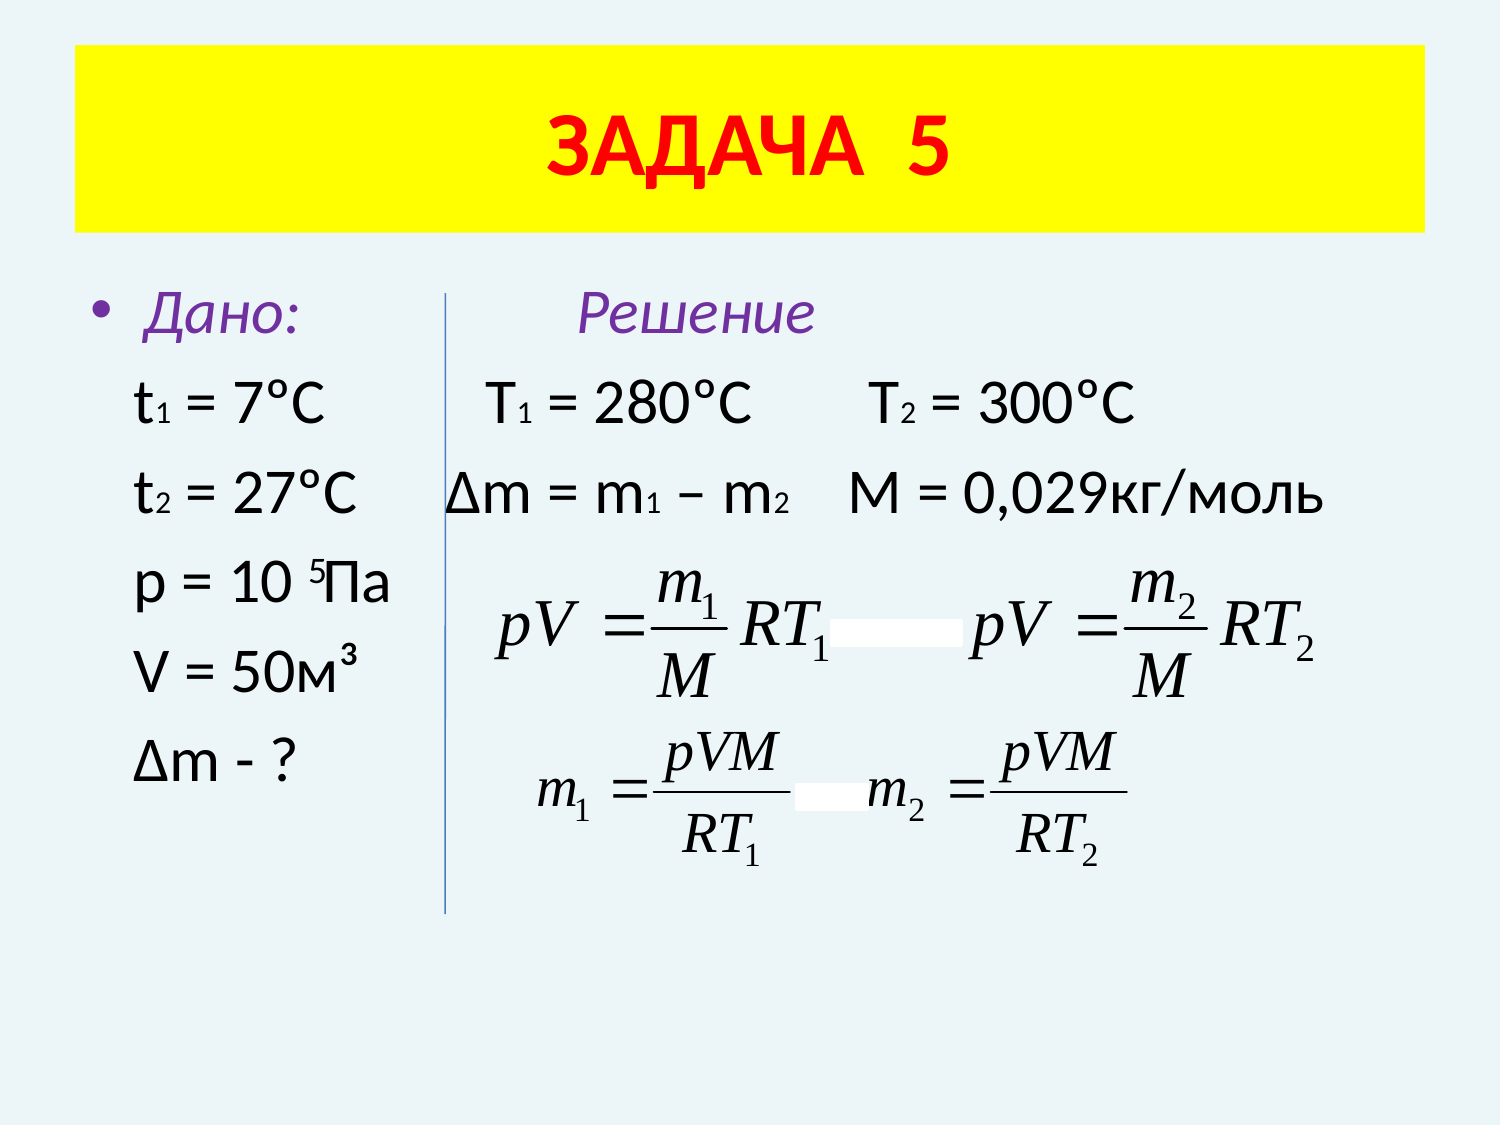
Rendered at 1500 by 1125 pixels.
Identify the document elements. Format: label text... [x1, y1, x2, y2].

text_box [480, 538, 1329, 713]
list Дано: Решение t1 = 7ºC Т1 = 280ºС Т2 = 300ºС t2 = 27ºC Δm = m1 – m2 M = 0,029кг/моль p = 10 Па V = 50м³ Δm - ? [75, 262, 1425, 1043]
text_box 5 [293, 538, 342, 599]
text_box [527, 714, 1138, 880]
title ЗАДАЧА 5 [75, 45, 1425, 233]
